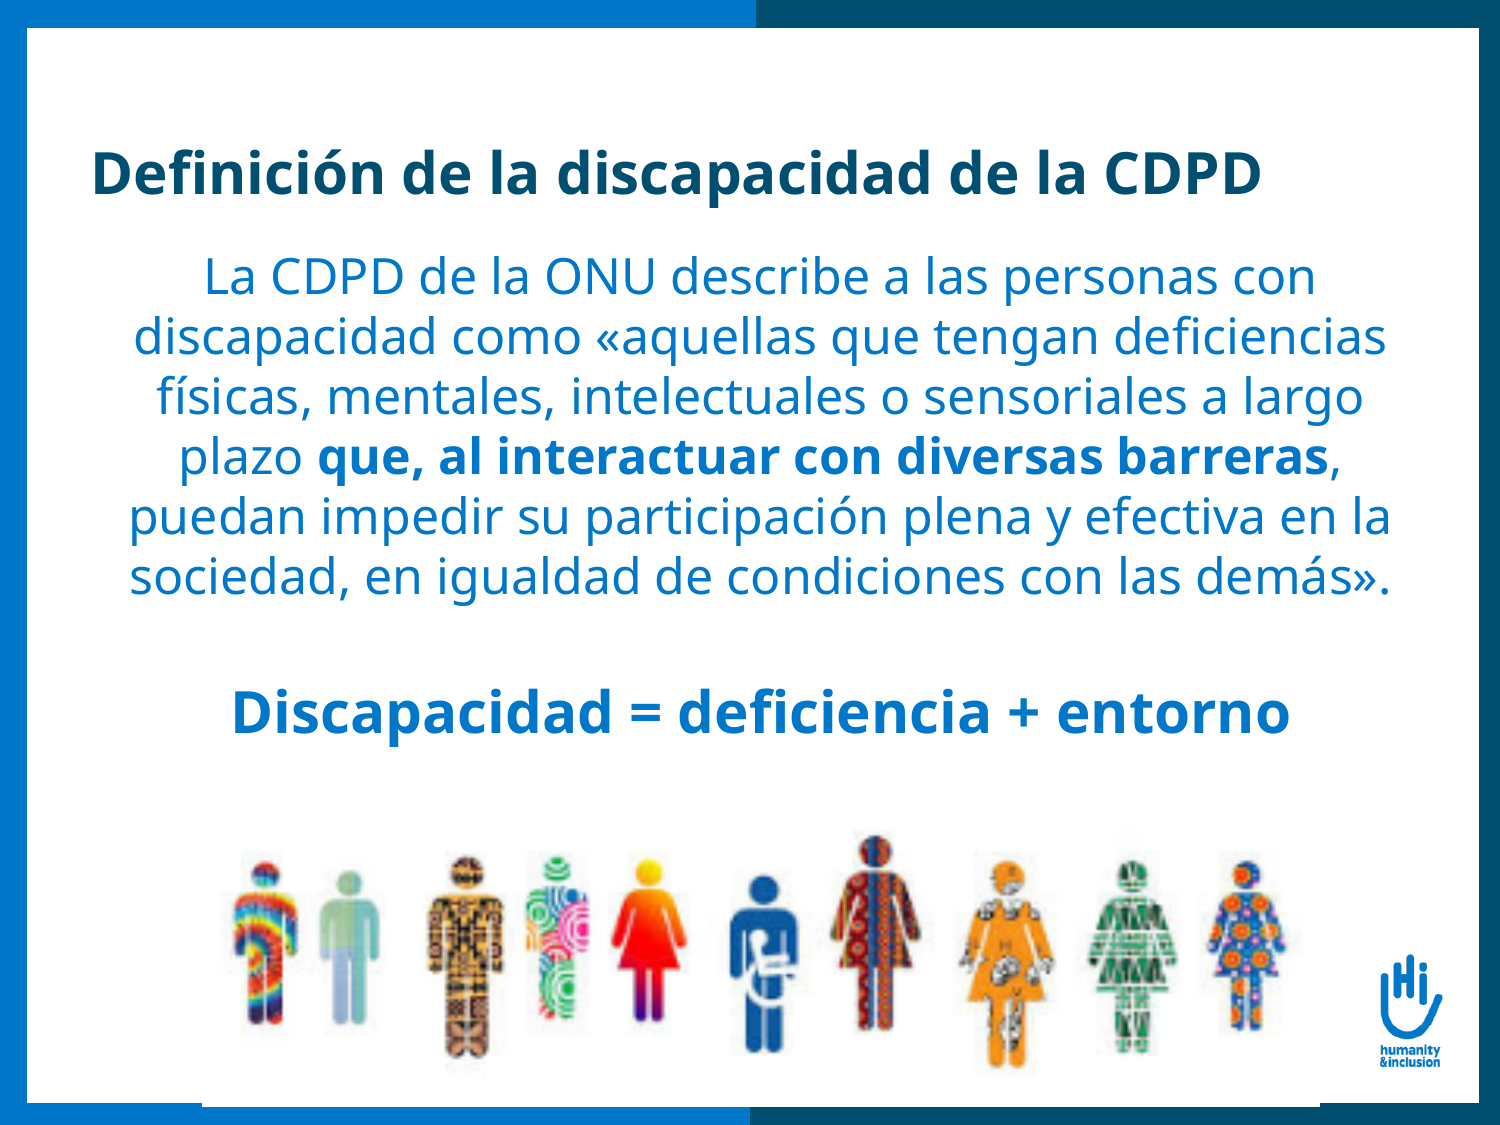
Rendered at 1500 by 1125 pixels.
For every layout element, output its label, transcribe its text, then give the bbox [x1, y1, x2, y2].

picture [1369, 942, 1451, 1078]
title Definición de la discapacidad de la CDPD [78, 80, 1420, 237]
picture [202, 817, 1320, 1107]
text_box La CDPD de la ONU describe a las personas con discapacidad como «aquellas que tengan deficiencias físicas, mentales, intelectuales o sensoriales a largo plazo que, al interactuar con diversas barreras, puedan impedir su participación plena y efectiva en la sociedad, en igualdad de condiciones con las demás». Discapacidad = deficiencia + entorno [78, 237, 1444, 753]
